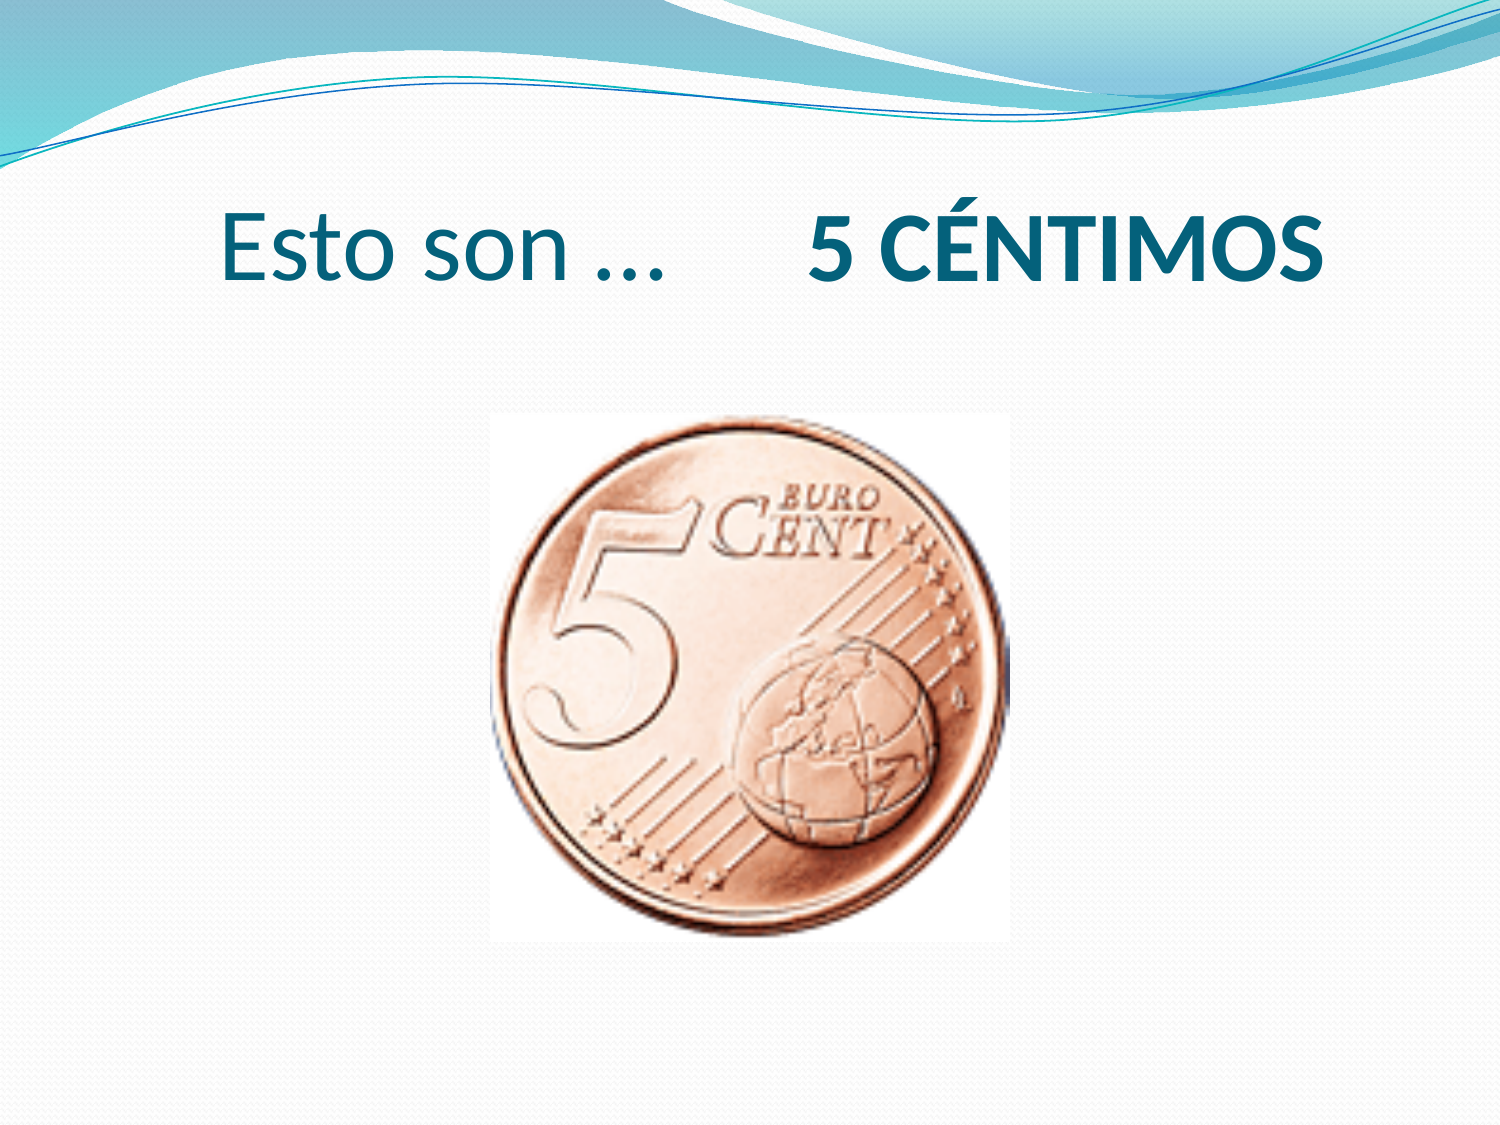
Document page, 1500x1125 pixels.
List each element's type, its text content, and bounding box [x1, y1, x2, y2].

title Esto son … [218, 113, 761, 302]
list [489, 413, 1011, 942]
text_box 5 CÉNTIMOS [761, 113, 1424, 302]
